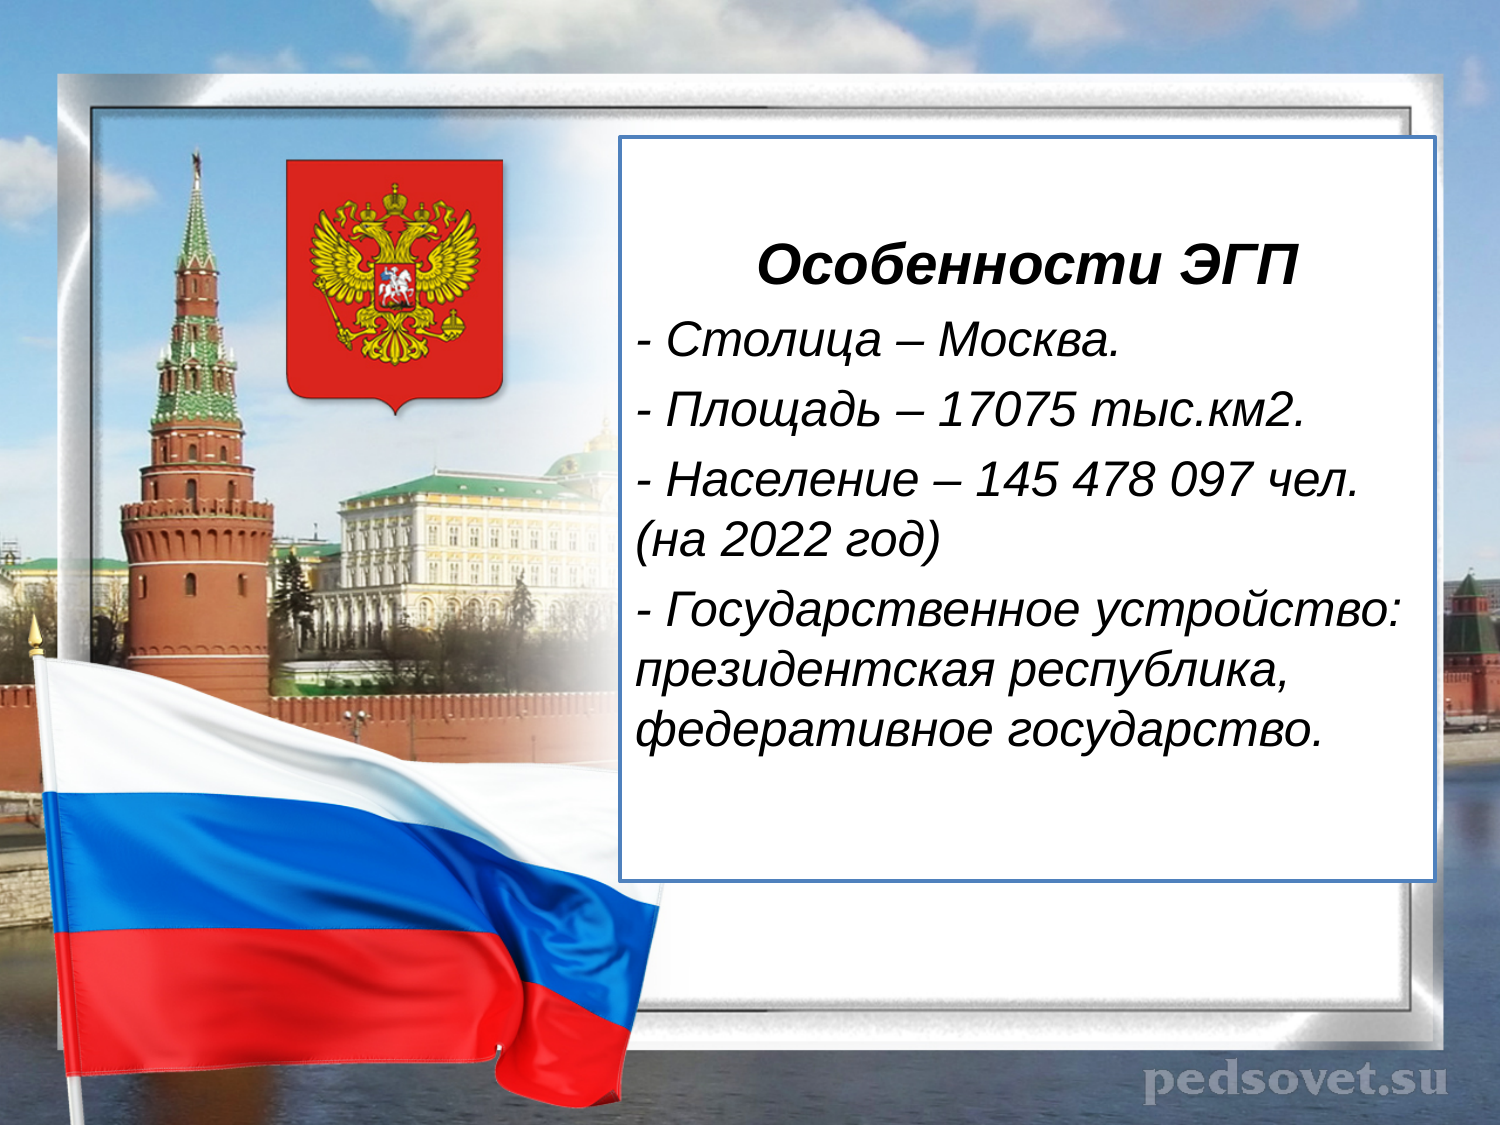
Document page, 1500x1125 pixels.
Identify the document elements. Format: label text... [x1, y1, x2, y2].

picture [0, 0, 1500, 1125]
list Особенности ЭГП - Столица – Москва. - Площадь – 17075 тыс.км2. - Население – 145 478 097 чел. (на 2022 год) - Государственное устройство: президентская республика, федеративное государство. [618, 135, 1437, 883]
